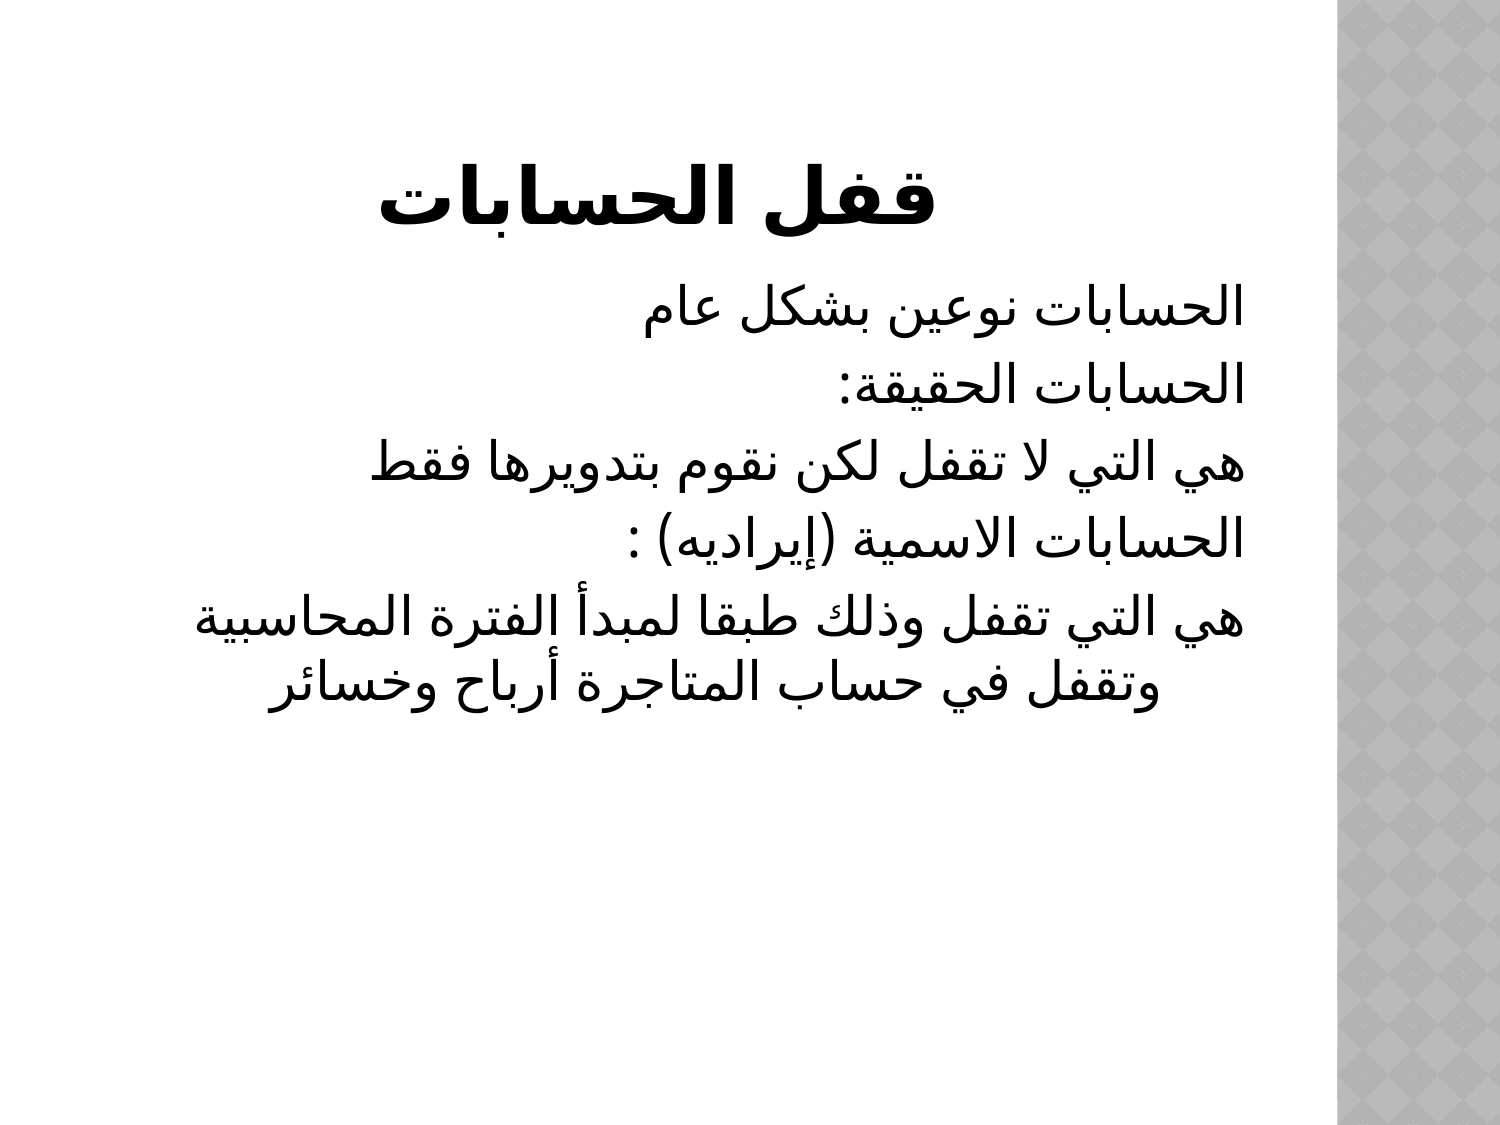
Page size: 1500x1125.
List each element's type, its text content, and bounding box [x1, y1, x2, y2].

list الحسابات نوعين بشكل عام الحسابات الحقيقة: هي التي لا تقفل لكن نقوم بتدويرها فقط الحسابات الاسمية (إيراديه) : هي التي تقفل وذلك طبقا لمبدأ الفترة المحاسبية وتقفل في حساب المتاجرة أرباح وخسائر [75, 264, 1263, 1059]
title قفل الحسابات [75, 52, 1263, 240]
